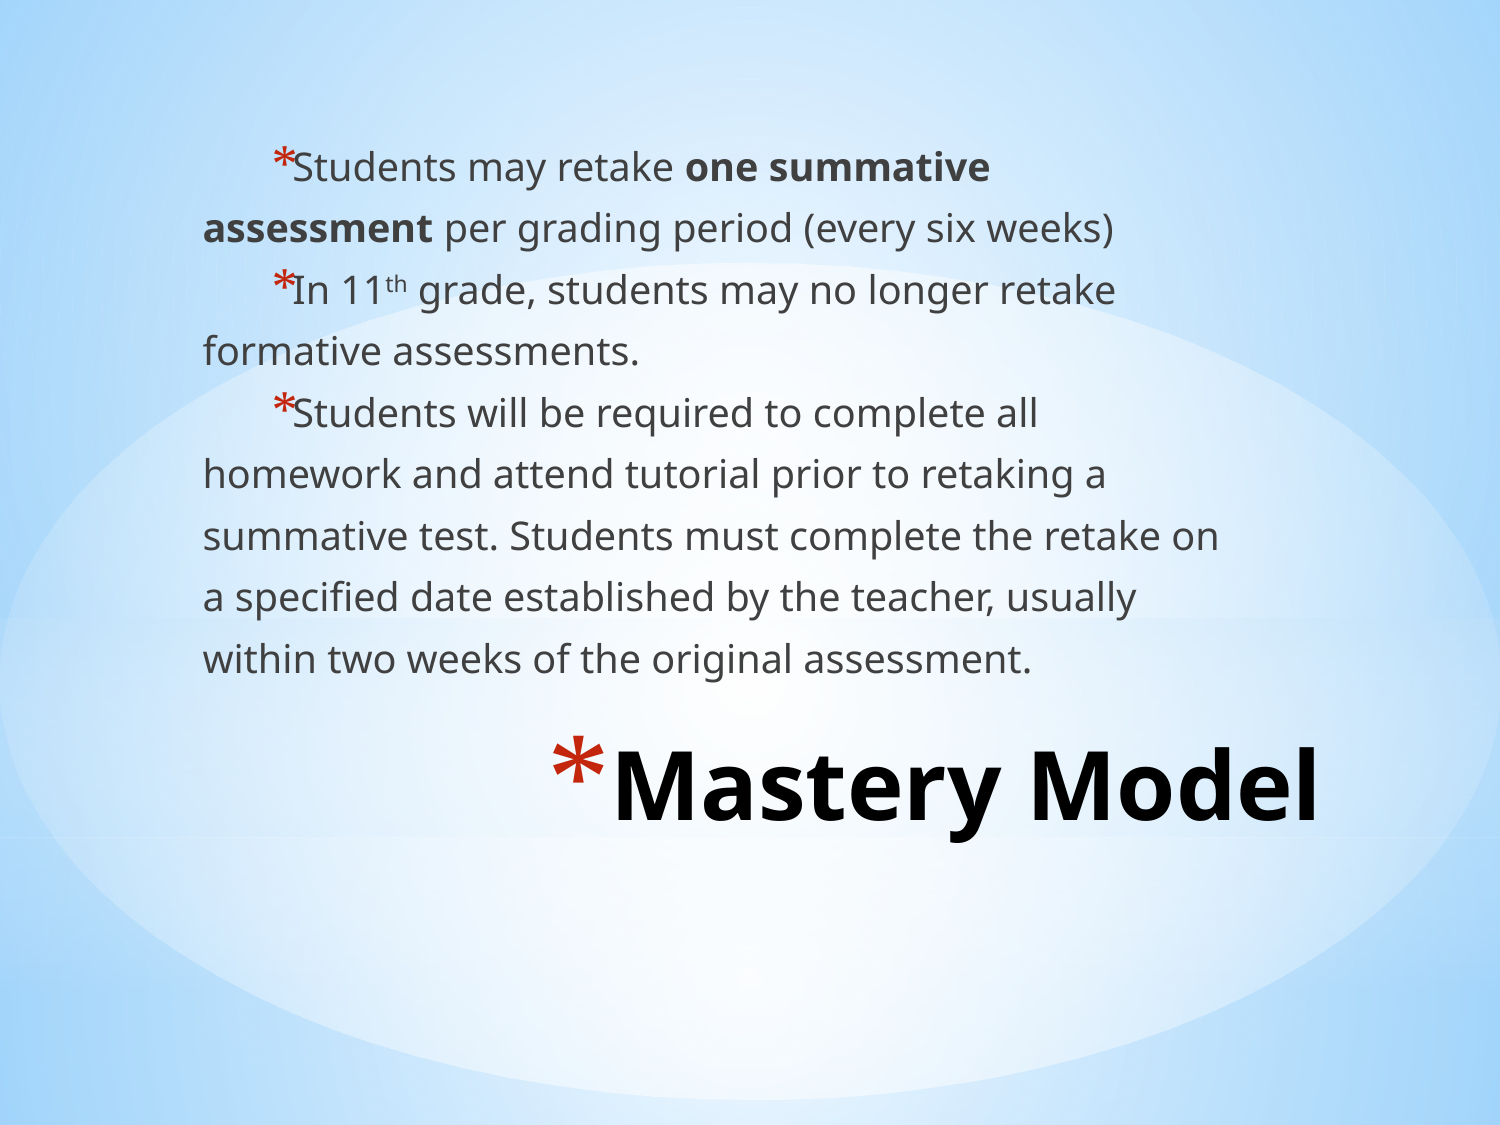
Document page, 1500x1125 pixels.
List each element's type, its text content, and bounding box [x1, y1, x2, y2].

title Mastery Model [294, 717, 1363, 905]
list Students may retake one summative assessment per grading period (every six weeks) In 11th grade, students may no longer retake formative assessments. Students will be required to complete all homework and attend tutorial prior to retaking a summative test. Students must complete the retake on a specified date established by the teacher, usually within two weeks of the original assessment. [187, 120, 1238, 690]
